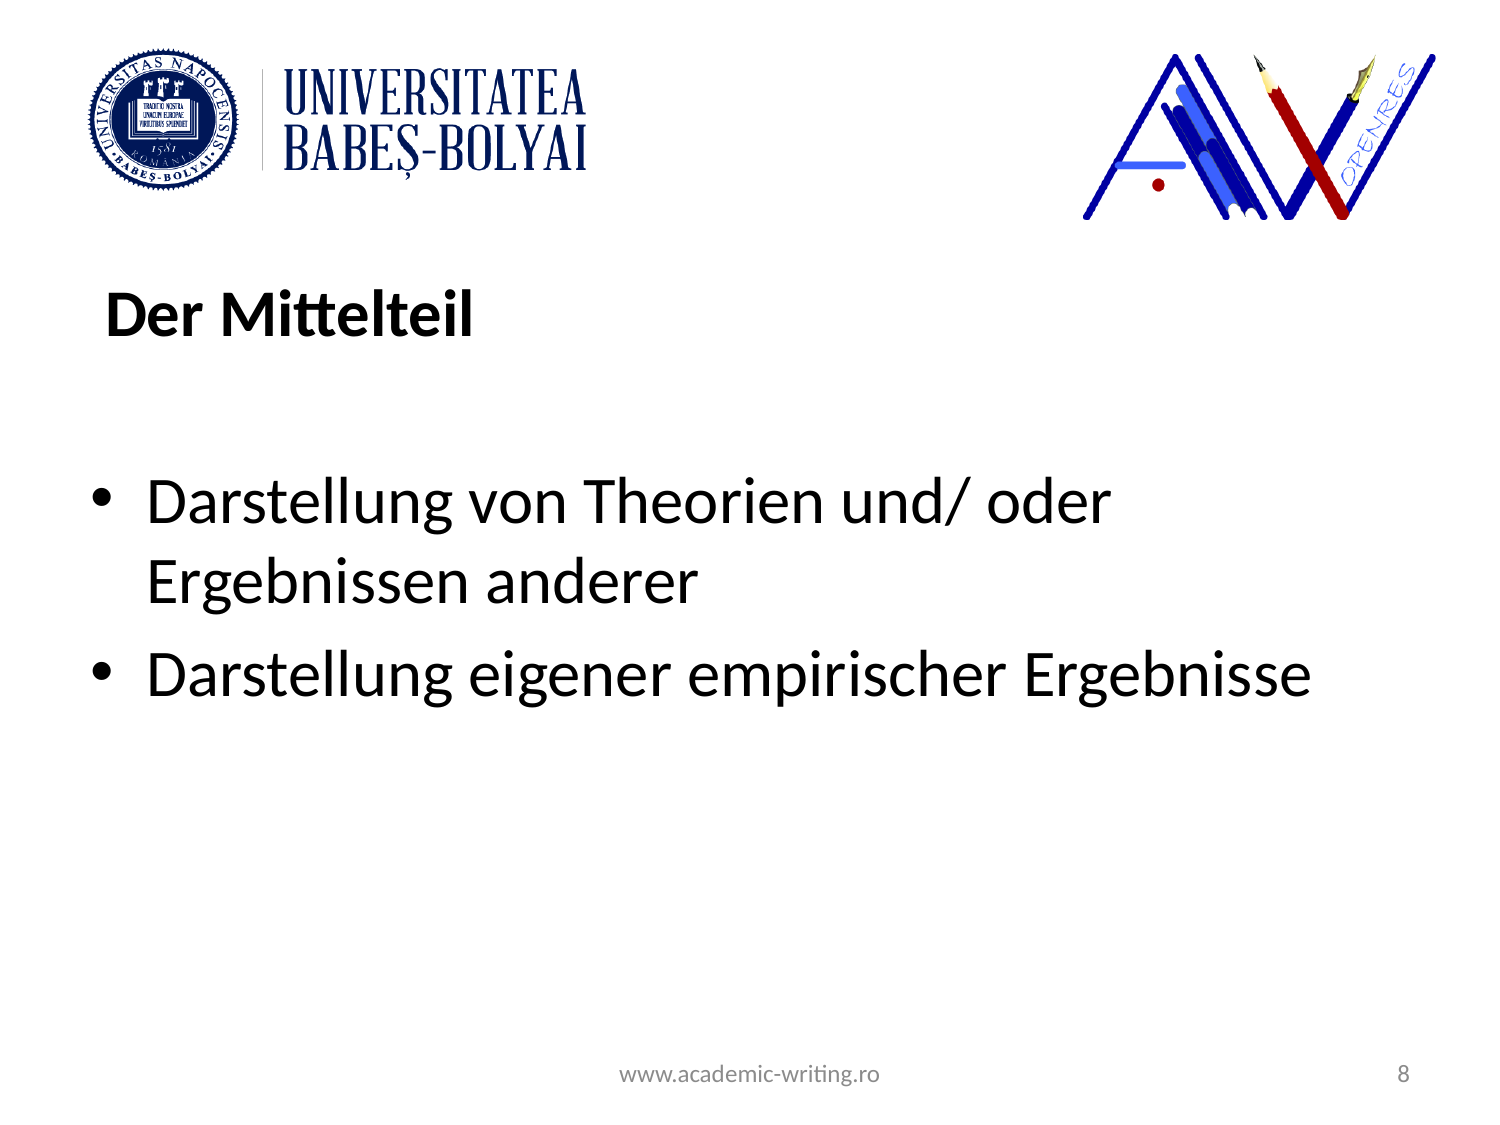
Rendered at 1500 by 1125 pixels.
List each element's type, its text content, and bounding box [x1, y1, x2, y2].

slide_number 8 [1074, 1042, 1425, 1103]
list Der Mittelteil Darstellung von Theorien und/ oder Ergebnissen anderer Darstellung eigener empirischer Ergebnisse [75, 262, 1425, 1005]
picture [76, 42, 597, 197]
picture [1083, 54, 1436, 220]
footer www.academic-writing.ro [512, 1042, 988, 1103]
